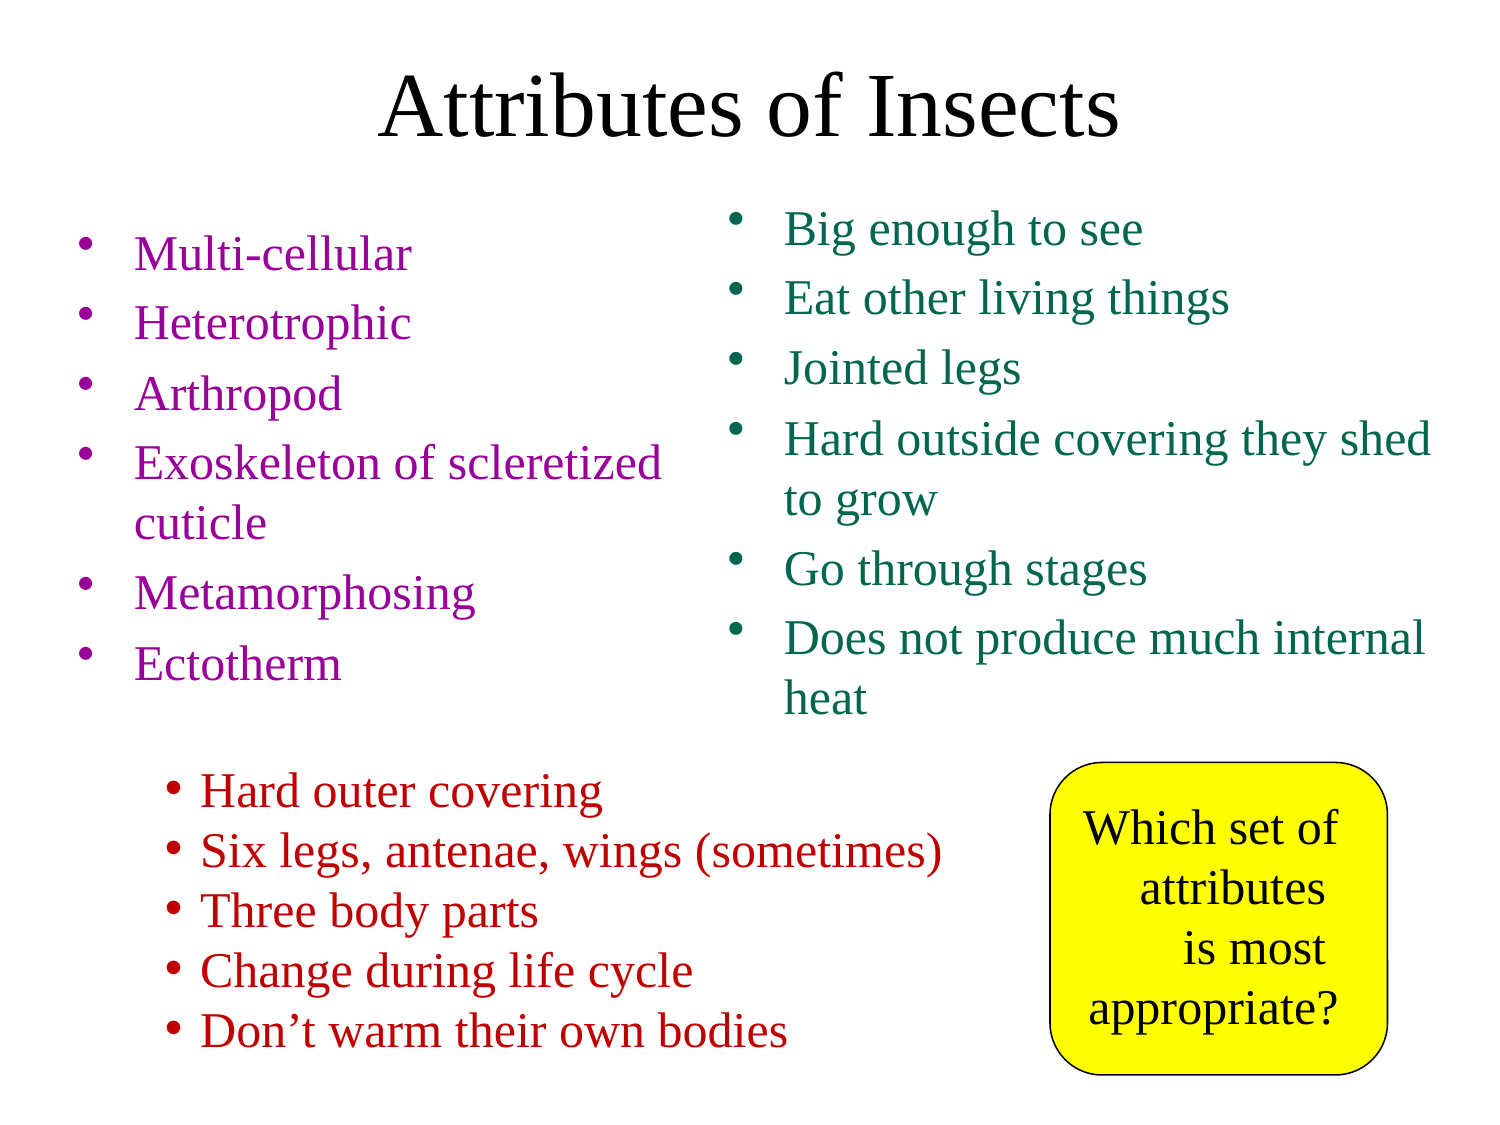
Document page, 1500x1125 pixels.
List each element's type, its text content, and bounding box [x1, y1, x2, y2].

list Multi-cellular Heterotrophic Arthropod Exoskeleton of scleretized cuticle Metamorphosing Ectotherm [62, 212, 688, 538]
text_box Hard outer covering Six legs, antenae, wings (sometimes) Three body parts [150, 749, 1088, 1065]
text_box Which set of attributes is most appropriate? [1067, 787, 1354, 1043]
text_box Change during life cycle Don’t warm their own bodies [150, 870, 929, 1125]
list Big enough to see Eat other living things Jointed legs Hard outside covering they shed to grow Go through stages Does not produce much internal heat [712, 187, 1451, 513]
text_box [1071, 762, 1388, 1075]
title Attributes of Insects [112, 37, 1388, 163]
